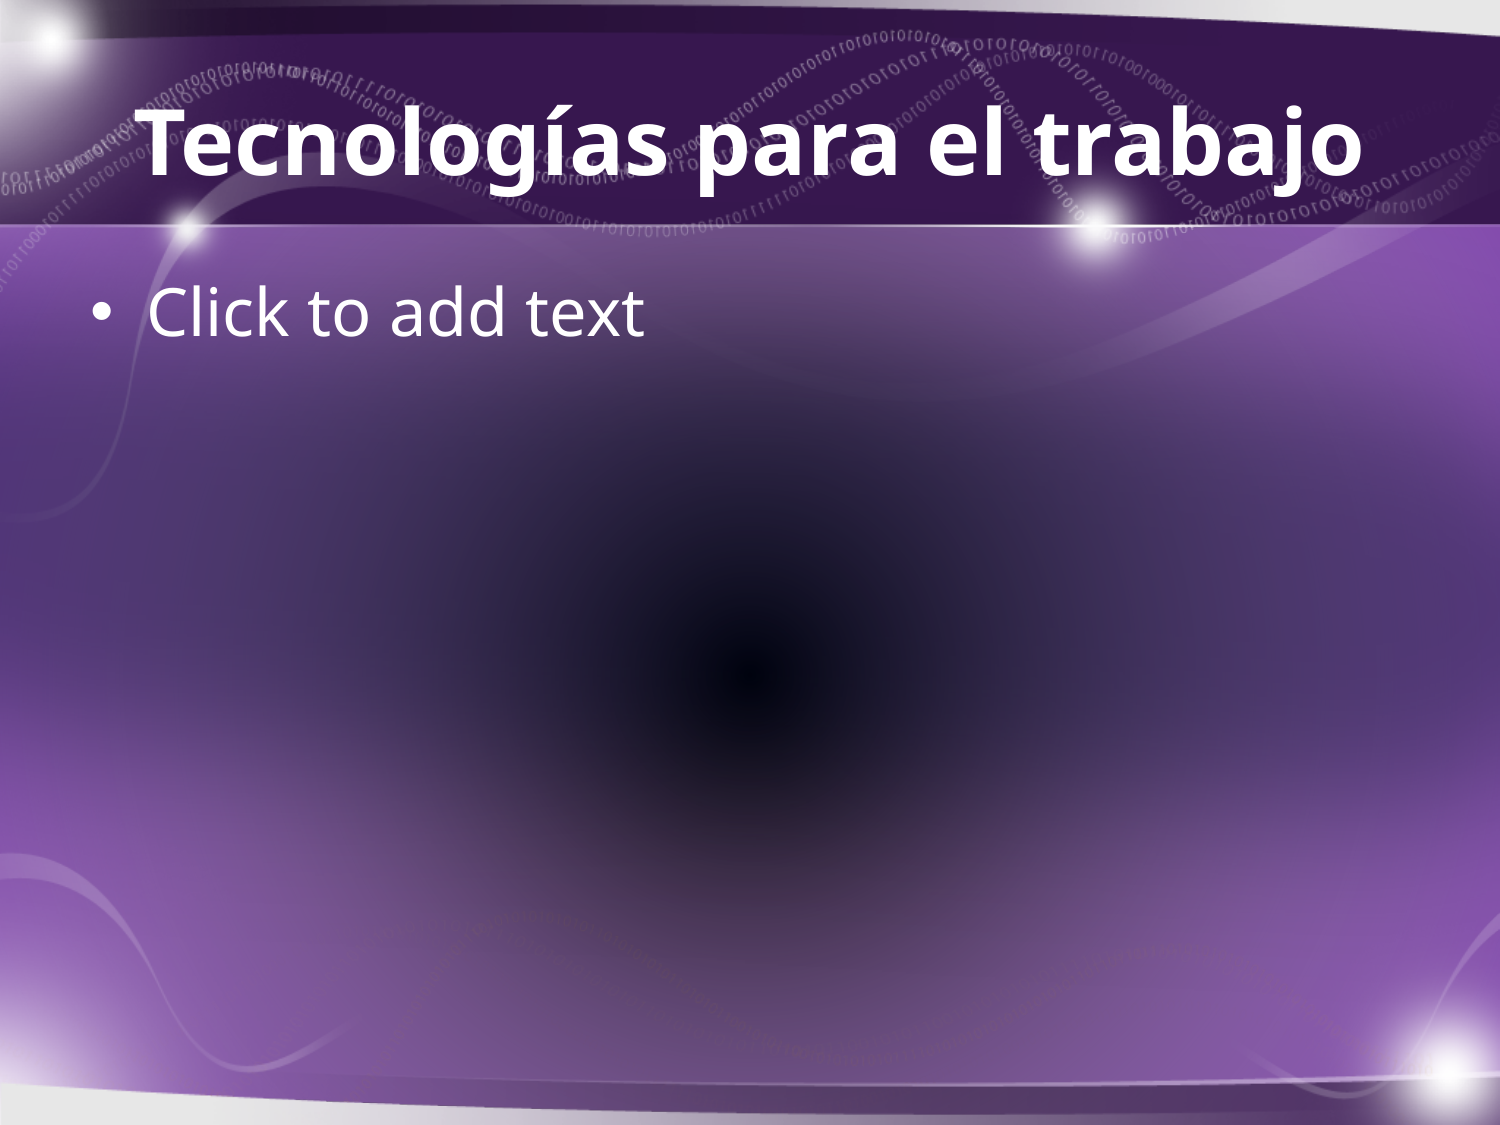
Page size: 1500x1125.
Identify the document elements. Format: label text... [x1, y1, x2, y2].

list Click to add text [75, 262, 1425, 1005]
title Tecnologías para el trabajo [75, 45, 1425, 233]
picture [0, 0, 1500, 1125]
